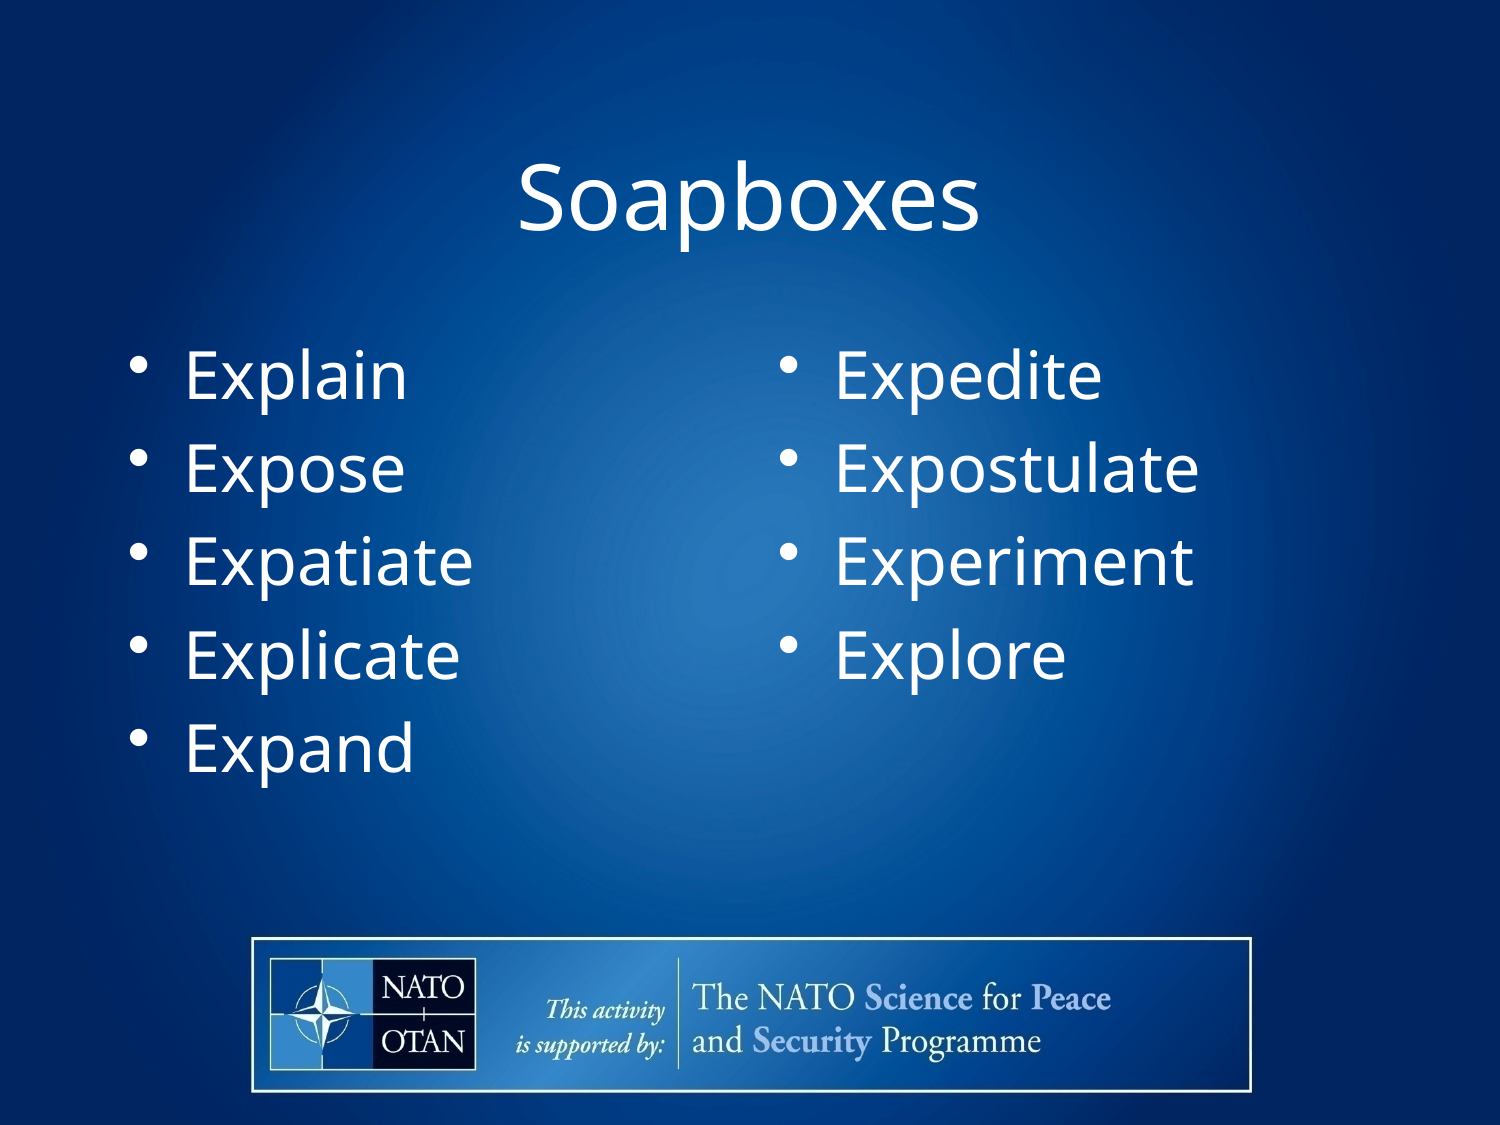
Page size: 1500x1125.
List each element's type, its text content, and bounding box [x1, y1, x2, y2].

title Soapboxes [112, 99, 1388, 288]
list Expedite Expostulate Experiment Explore [762, 324, 1388, 913]
picture [0, 0, 1500, 1125]
list Explain Expose Expatiate Explicate Expand [112, 324, 738, 913]
